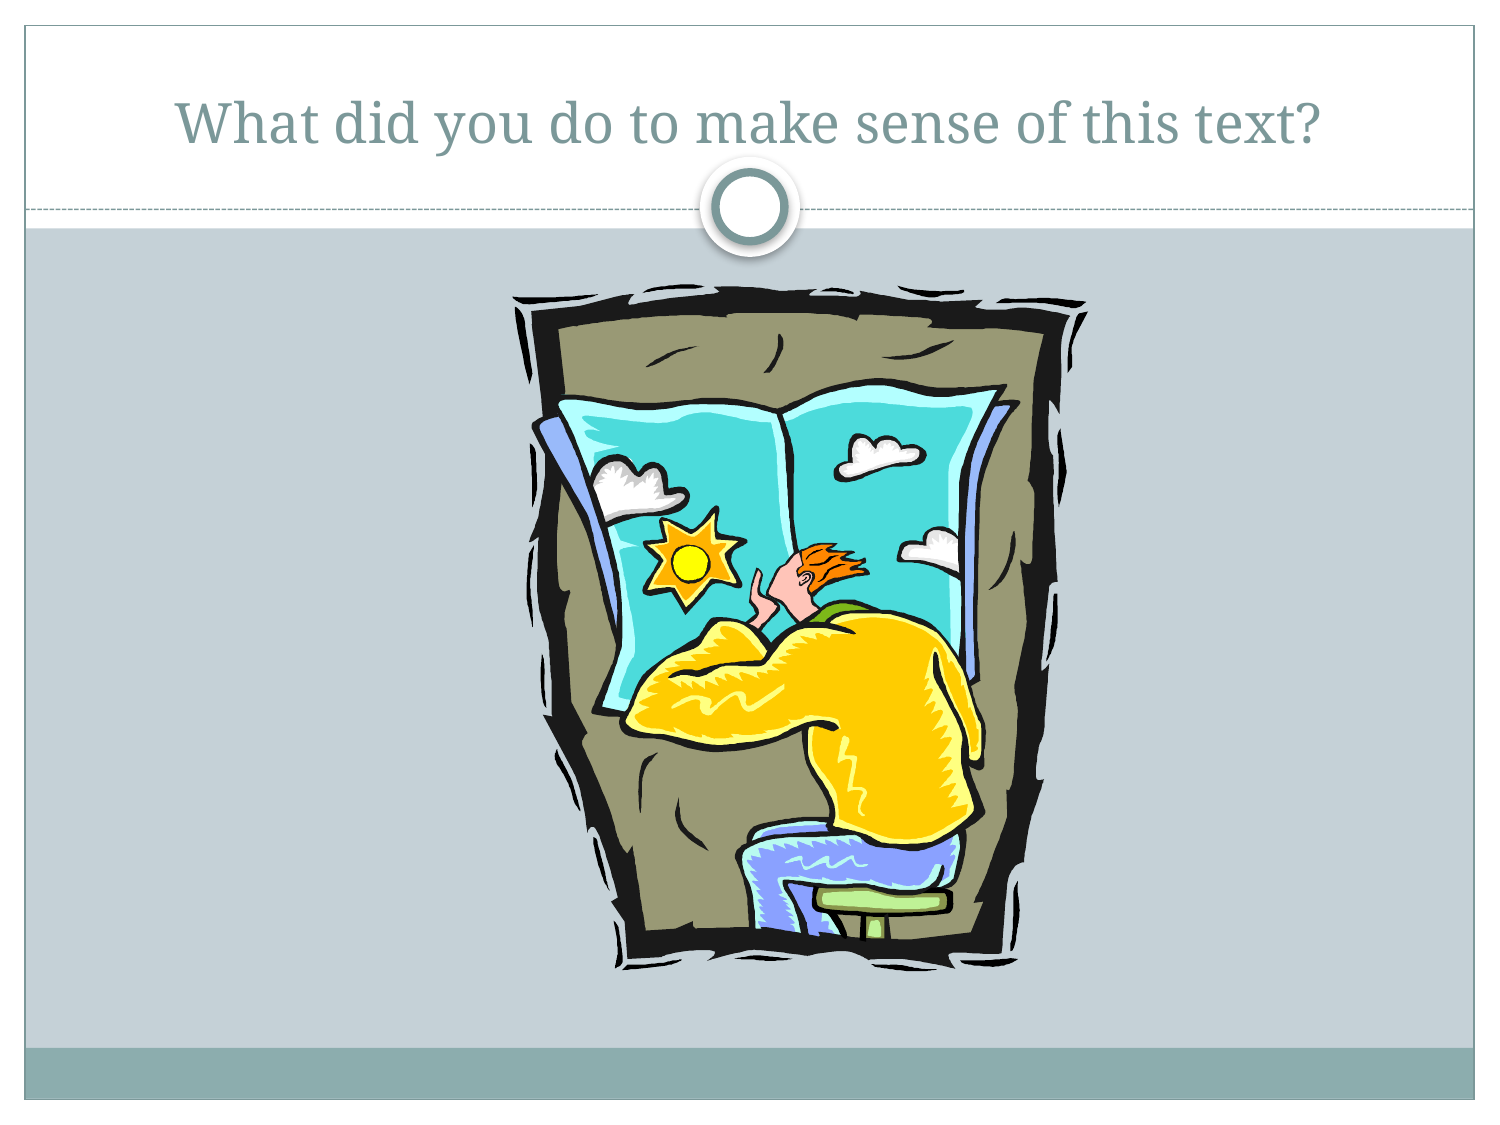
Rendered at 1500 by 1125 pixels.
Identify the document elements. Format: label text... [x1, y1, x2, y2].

picture [512, 274, 1098, 981]
title What did you do to make sense of this text? [49, 37, 1450, 162]
